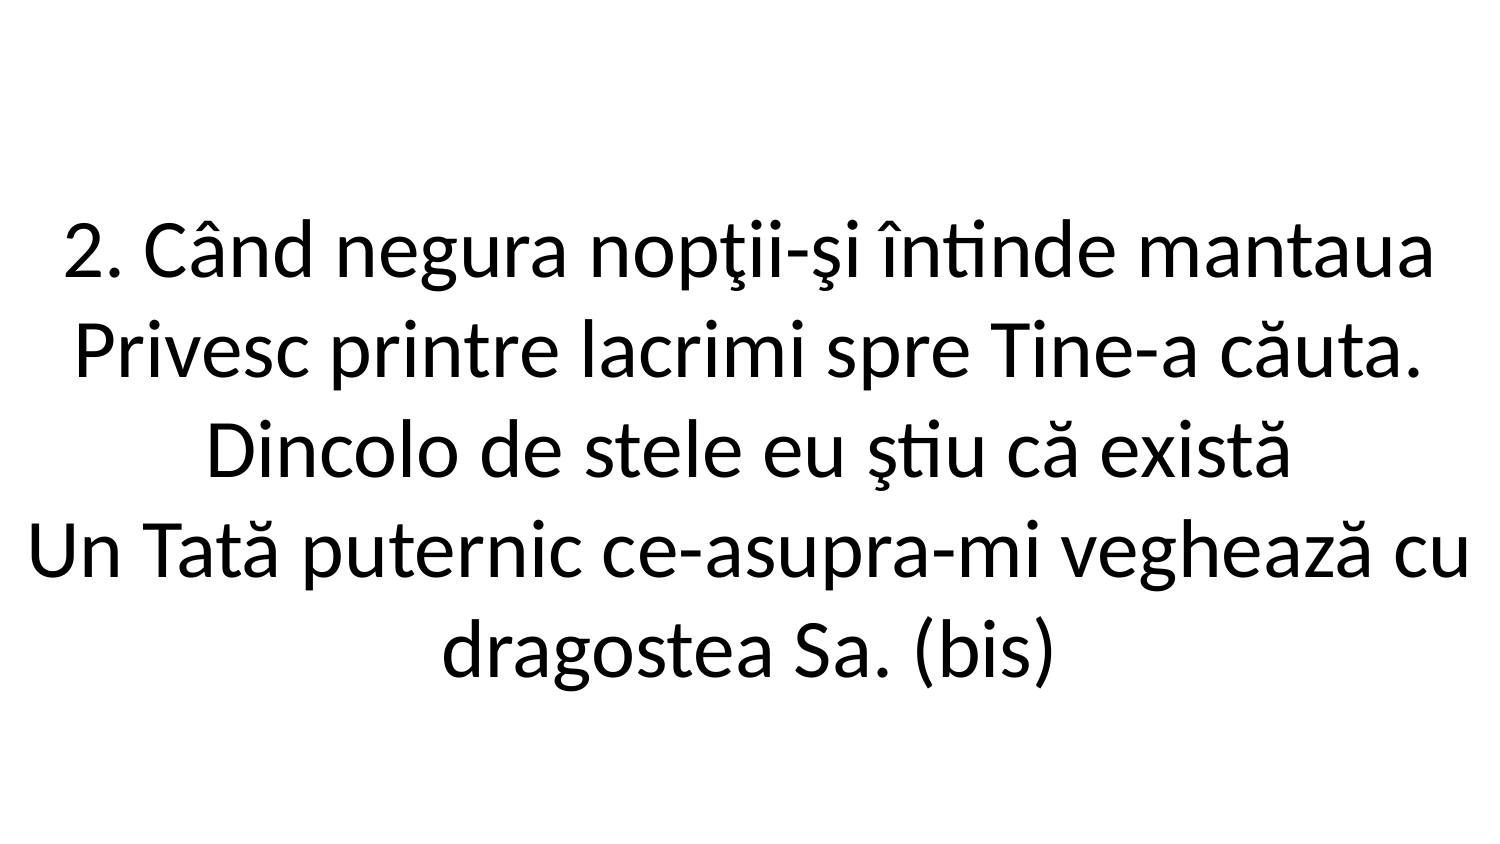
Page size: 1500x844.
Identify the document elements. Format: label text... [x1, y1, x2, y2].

text_box 2. Când negura nopţii-şi întinde mantaua Privesc printre lacrimi spre Tine-a căuta. Dincolo de stele eu ştiu că există Un Tată puternic ce-asupra-mi veghează cu dragostea Sa. (bis) [11, 142, 1489, 702]
